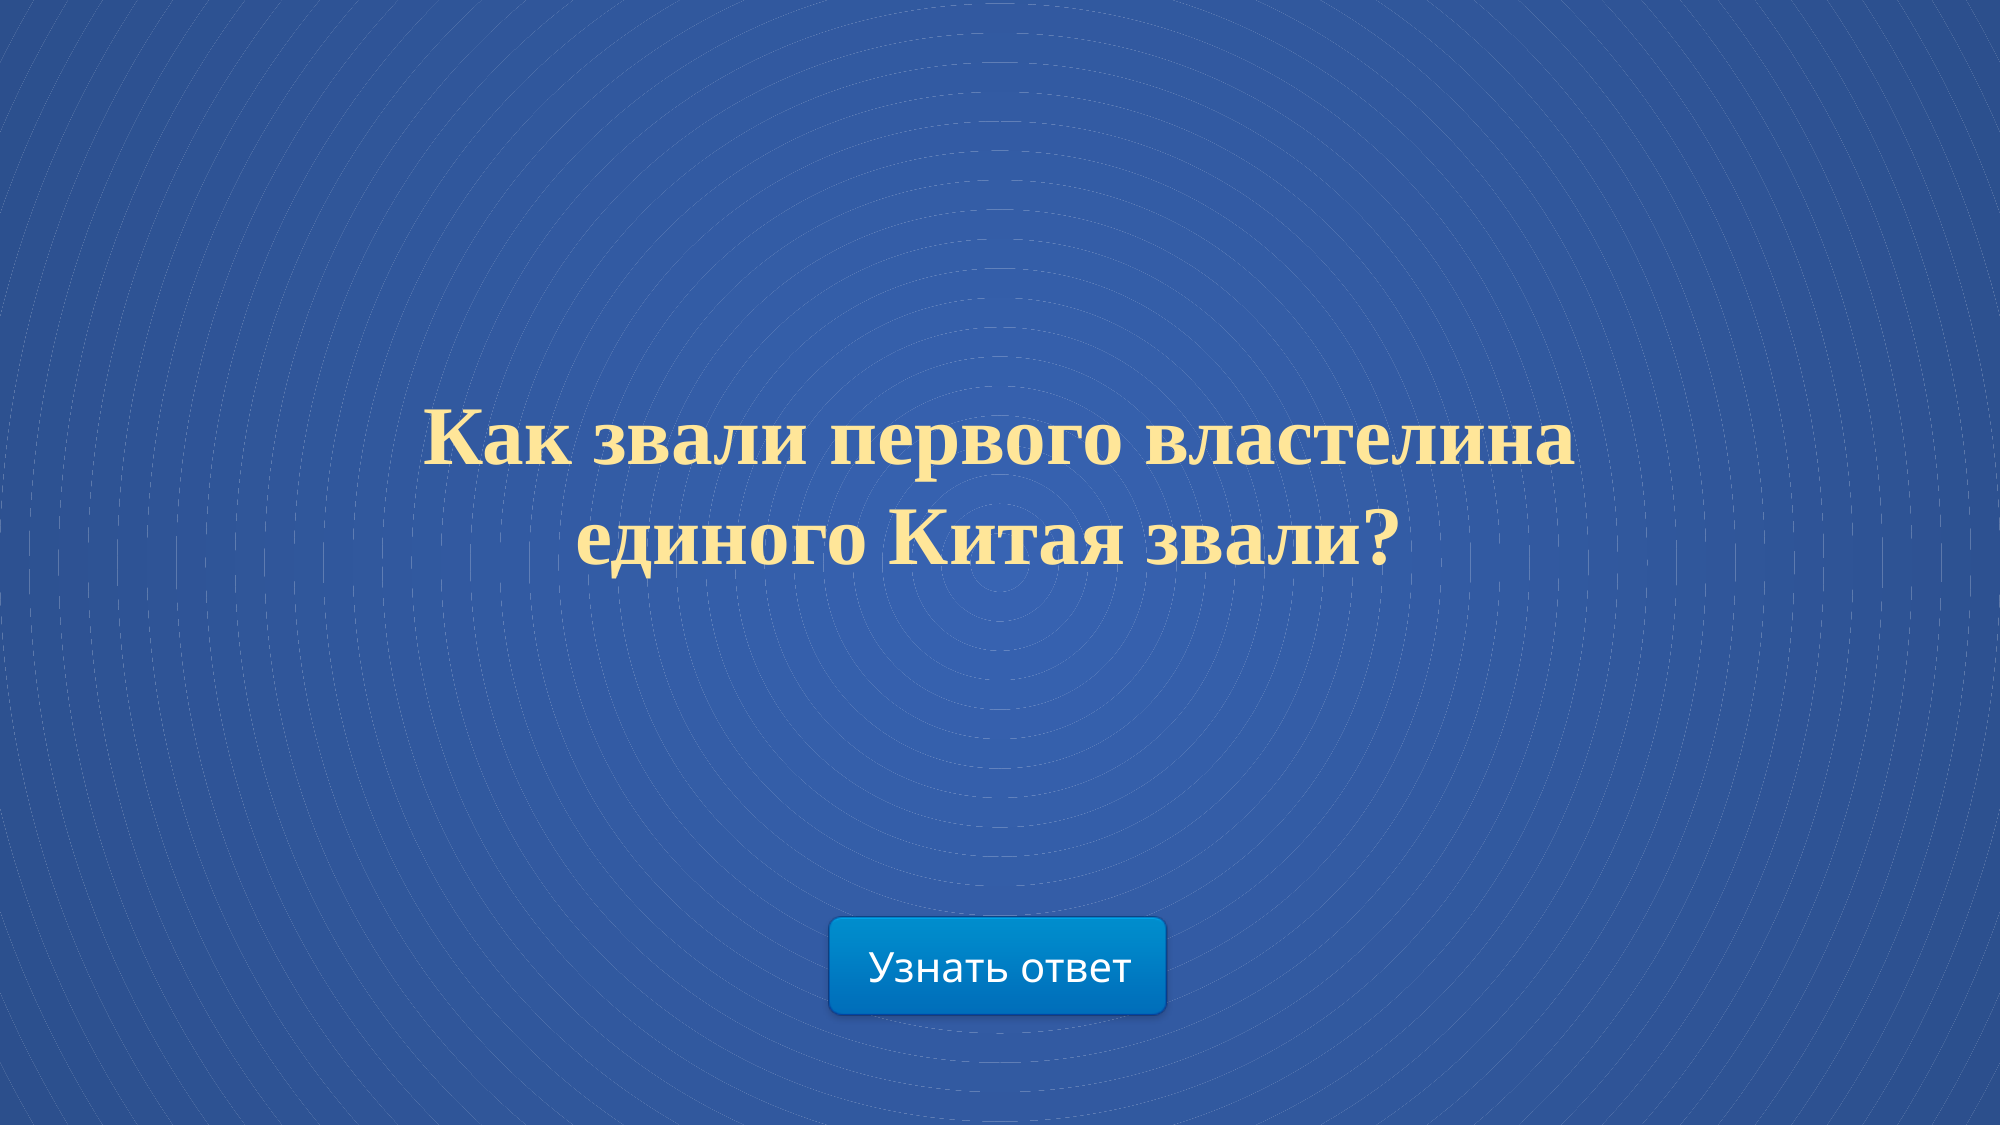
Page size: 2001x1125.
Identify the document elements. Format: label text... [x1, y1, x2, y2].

text_box Как звали первого властелина единого Китая звали? [297, 373, 1703, 589]
picture [793, 902, 1180, 1035]
